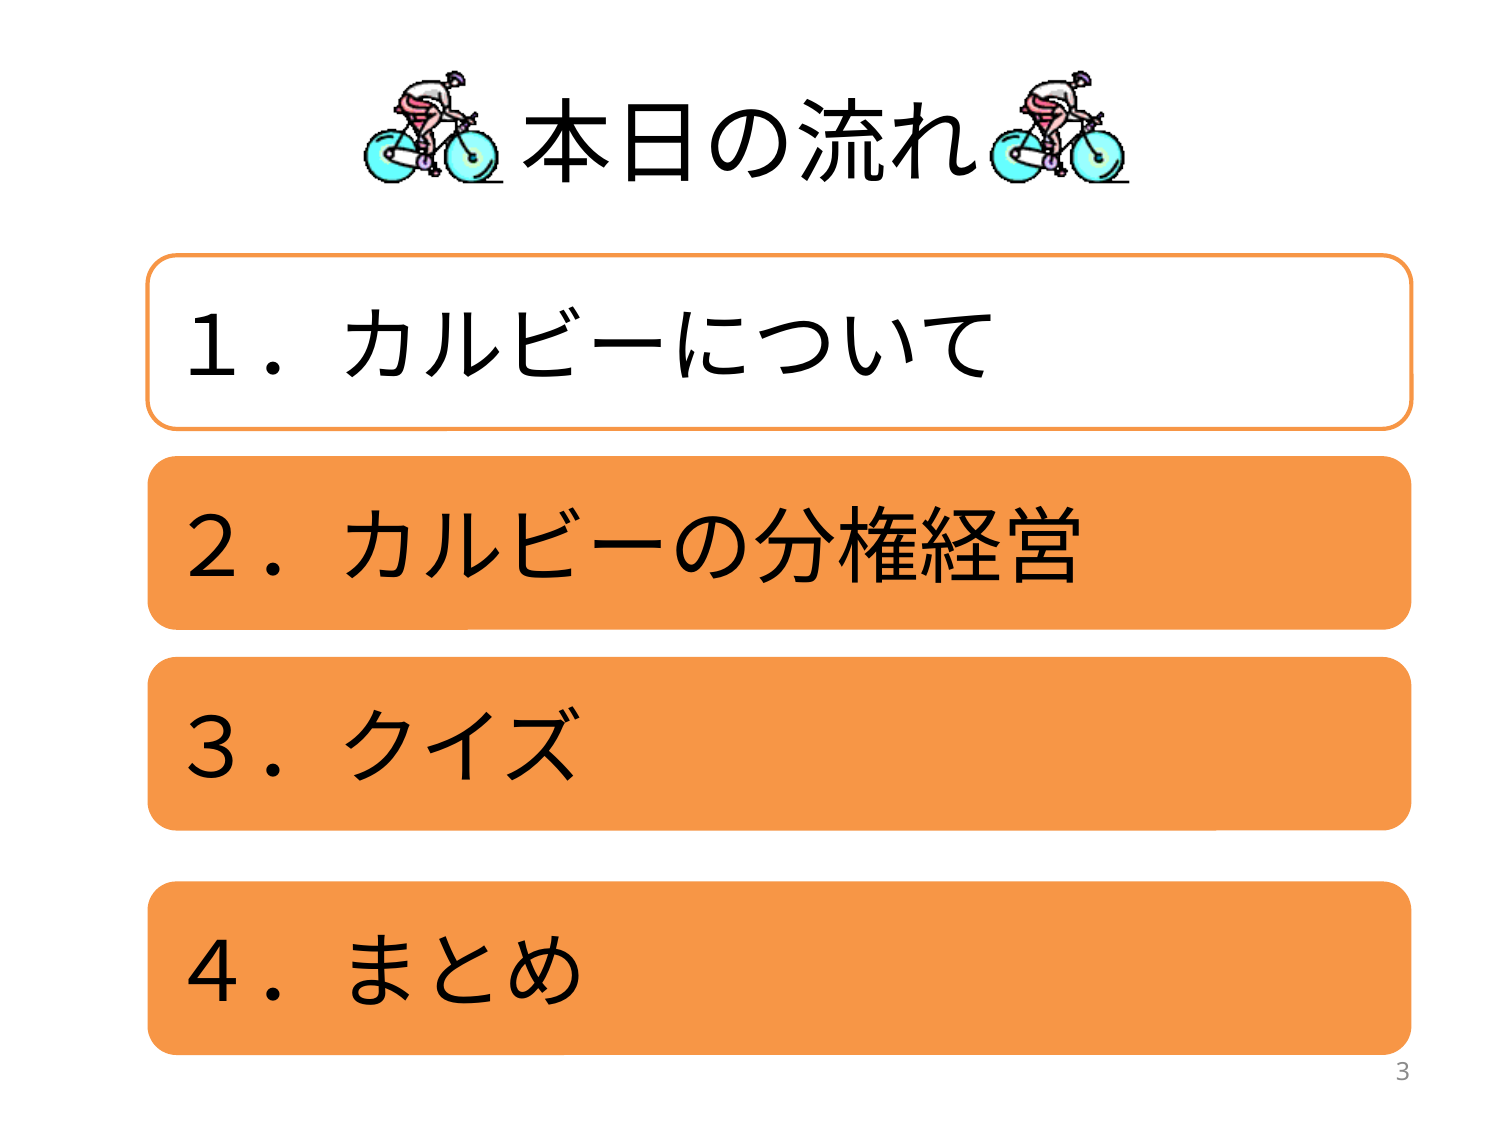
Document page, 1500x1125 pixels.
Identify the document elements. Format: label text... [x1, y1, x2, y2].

picture [974, 66, 1133, 187]
text_box ３．クイズ [145, 654, 1414, 833]
text_box ４．まとめ [145, 879, 1414, 1058]
picture [348, 66, 507, 187]
title 本日の流れ [75, 45, 1425, 233]
text_box ２．カルビーの分権経営 [145, 454, 1414, 632]
slide_number 3 [1074, 1042, 1425, 1103]
text_box １．カルビーについて [145, 253, 1414, 432]
